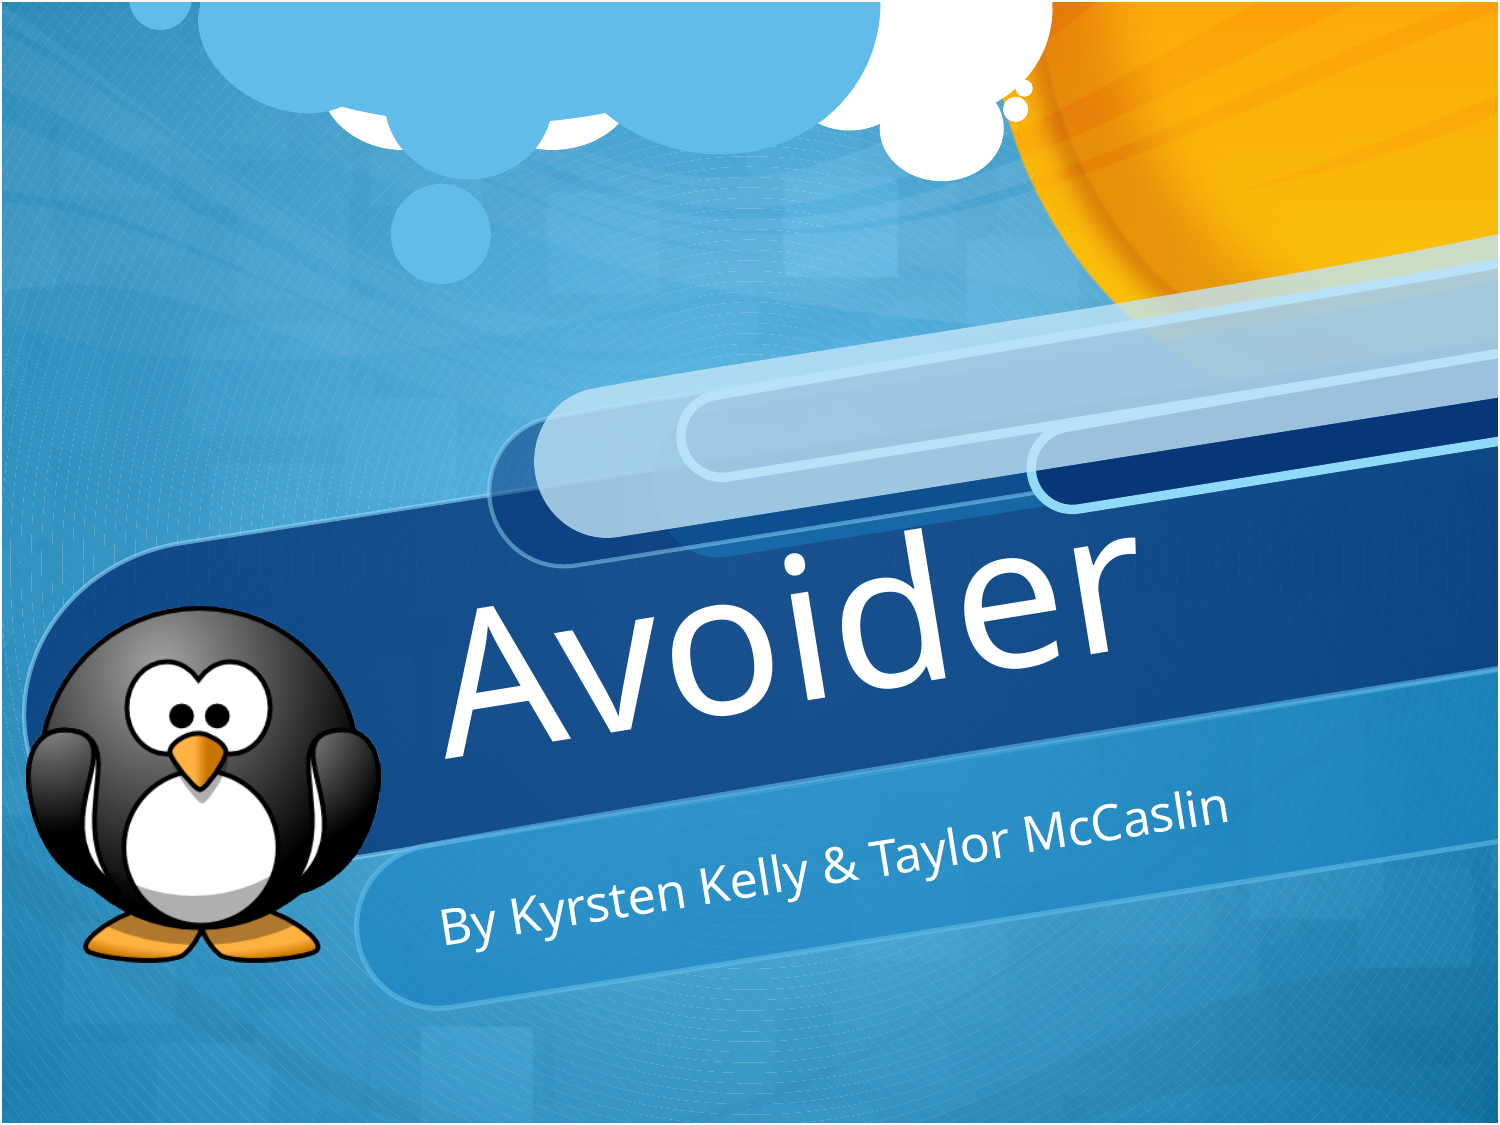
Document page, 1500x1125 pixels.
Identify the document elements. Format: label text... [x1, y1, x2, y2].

picture [2, 2, 1498, 1123]
subtitle By Kyrsten Kelly & Taylor McCaslin [413, 690, 1474, 1003]
title Avoider [154, 387, 1420, 816]
